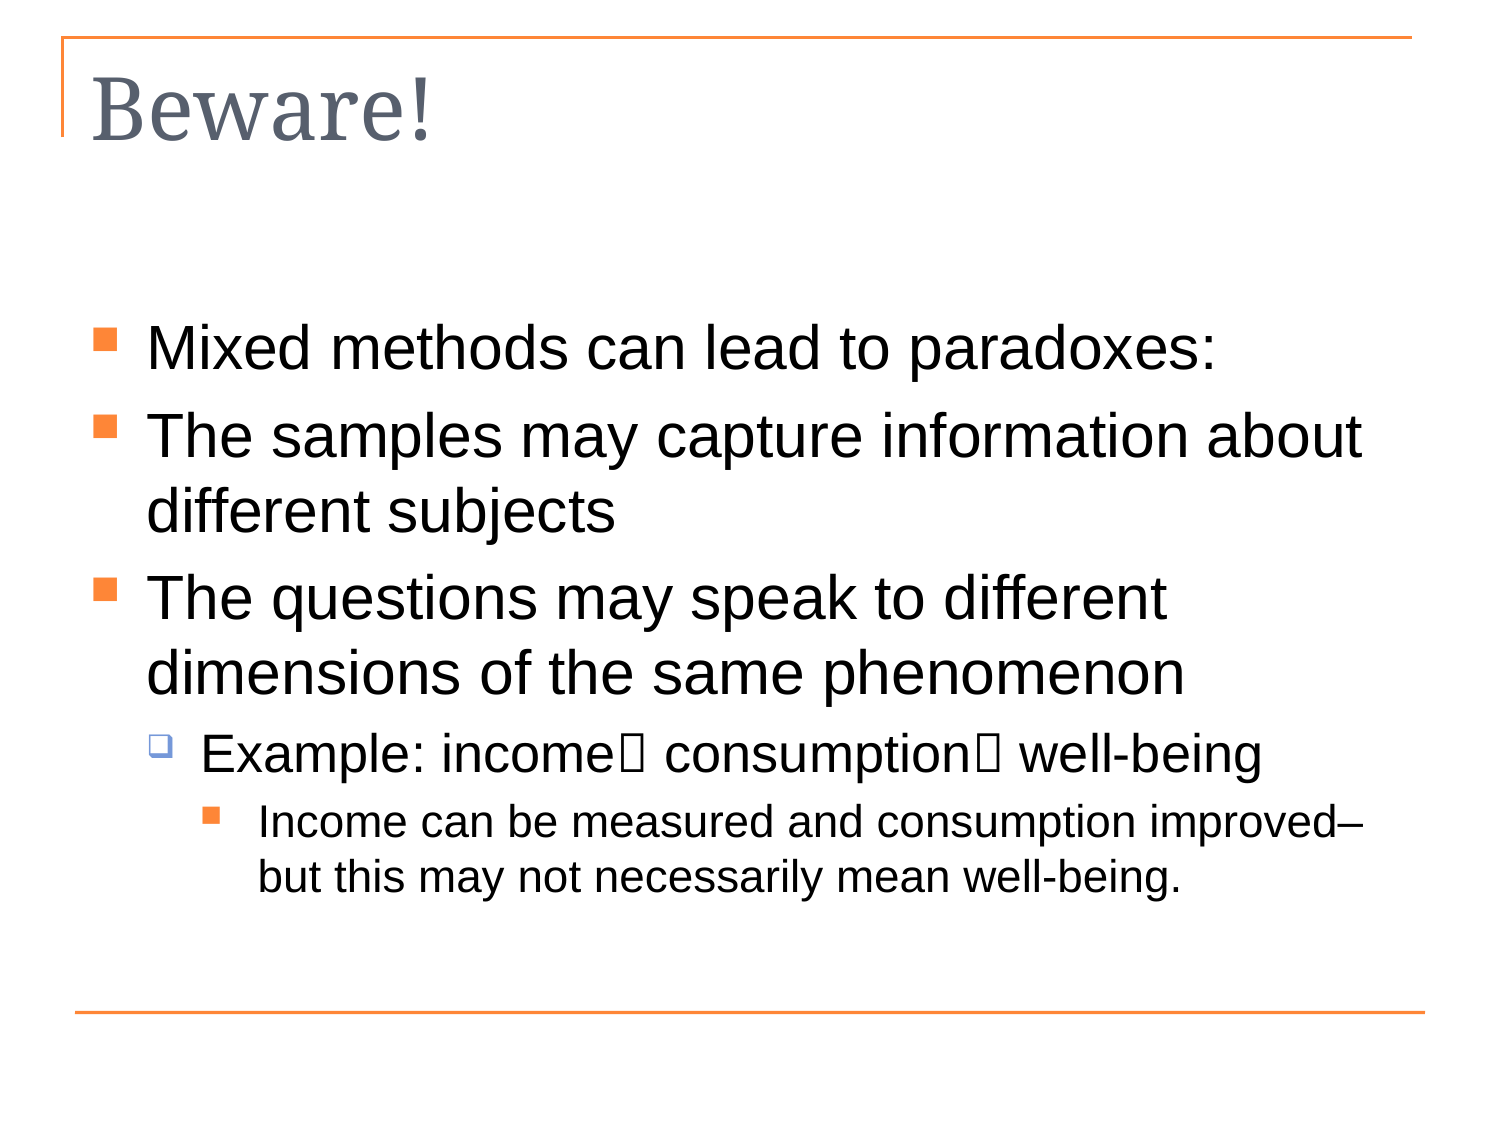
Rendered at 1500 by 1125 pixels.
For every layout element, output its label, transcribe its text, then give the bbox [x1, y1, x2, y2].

title Beware! [75, 45, 1425, 233]
list Mixed methods can lead to paradoxes: The samples may capture information about different subjects The questions may speak to different dimensions of the same phenomenon Example: income consumption well-being Income can be measured and consumption improved– but this may not necessarily mean well-being. [75, 299, 1425, 1059]
